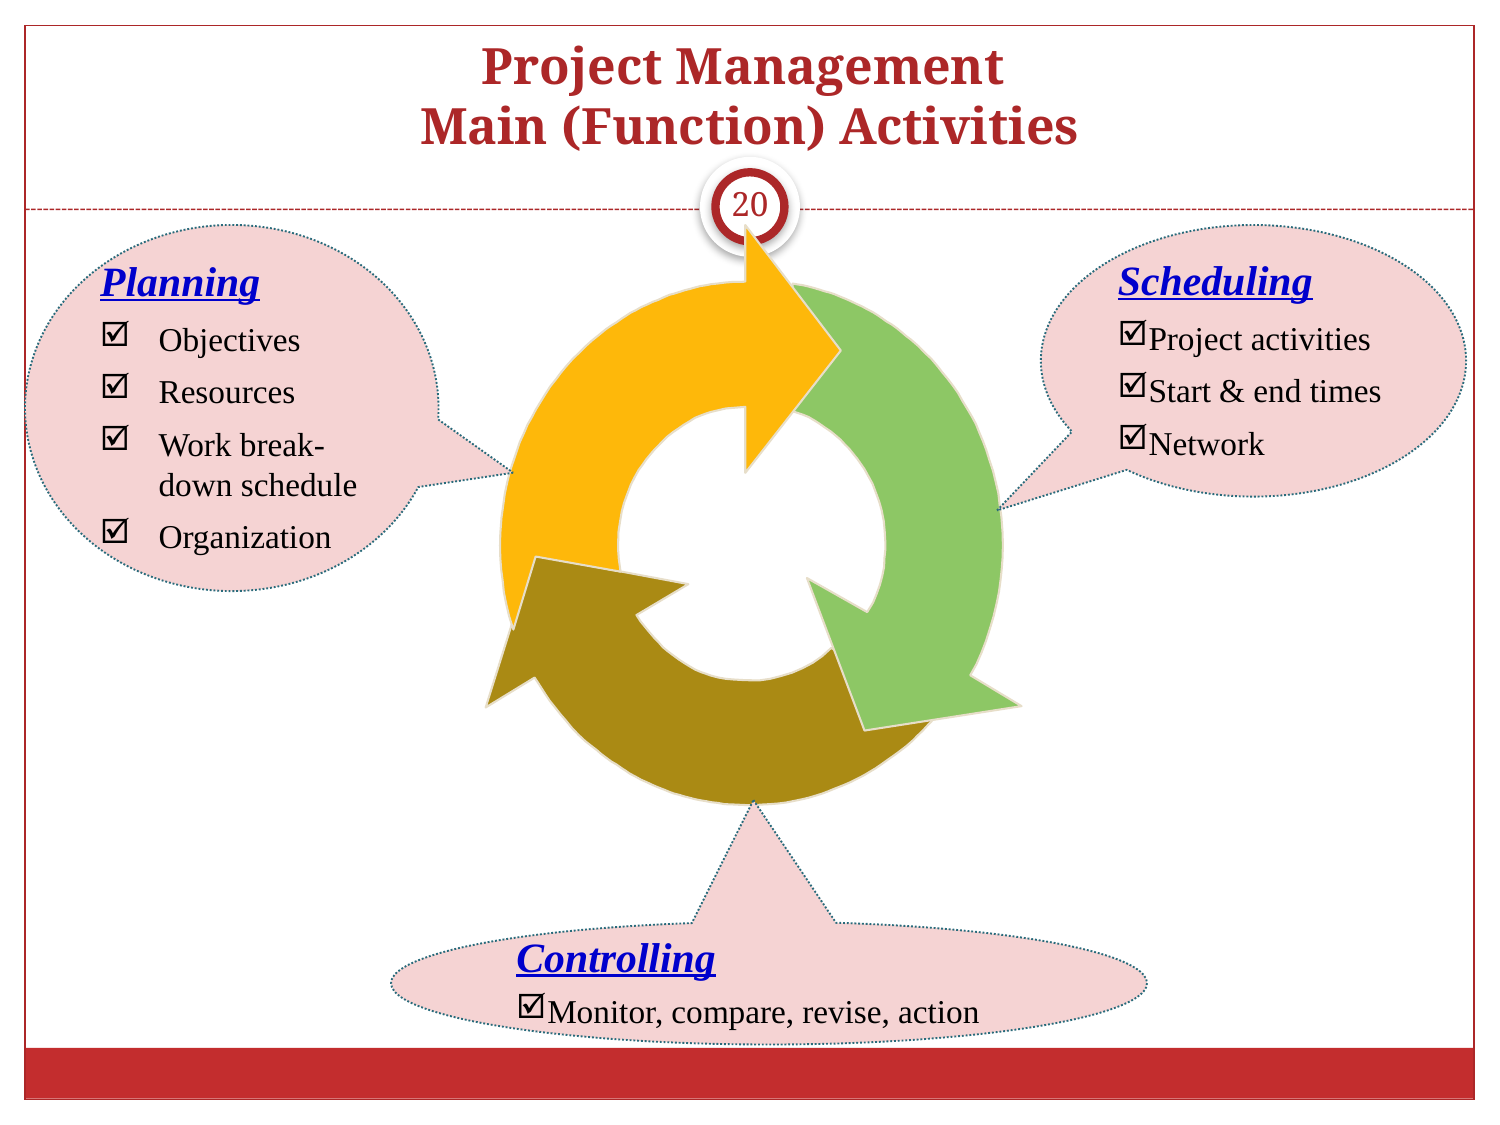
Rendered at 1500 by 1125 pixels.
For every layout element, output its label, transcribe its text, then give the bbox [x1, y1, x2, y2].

slide_number 20 [712, 169, 788, 222]
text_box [24, 224, 1467, 1045]
title Project Management Main (Function) Activities [49, 37, 1450, 162]
